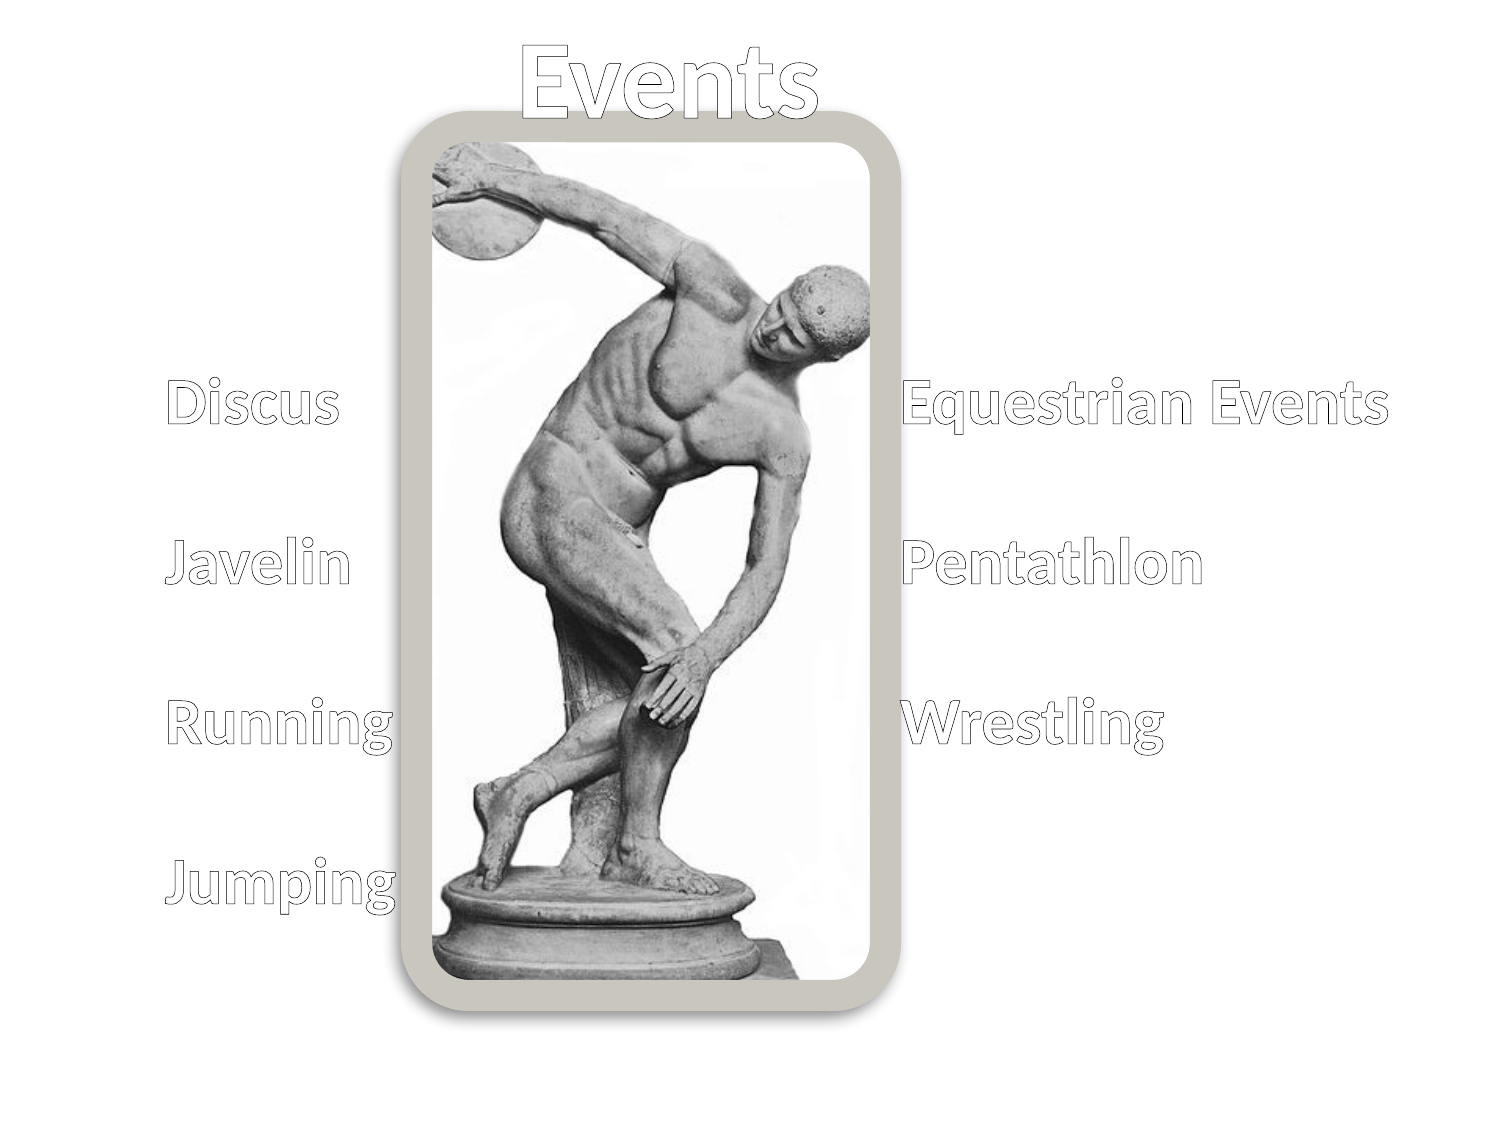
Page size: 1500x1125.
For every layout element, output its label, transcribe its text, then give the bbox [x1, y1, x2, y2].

picture [416, 126, 886, 996]
text_box Discus Equestrian Events Javelin Pentathlon Running Wrestling Jumping [150, 349, 411, 925]
text_box Discus Equestrian Events Javelin Pentathlon Running Wrestling Jumping [891, 349, 1450, 925]
text_box Events [112, 0, 1225, 148]
